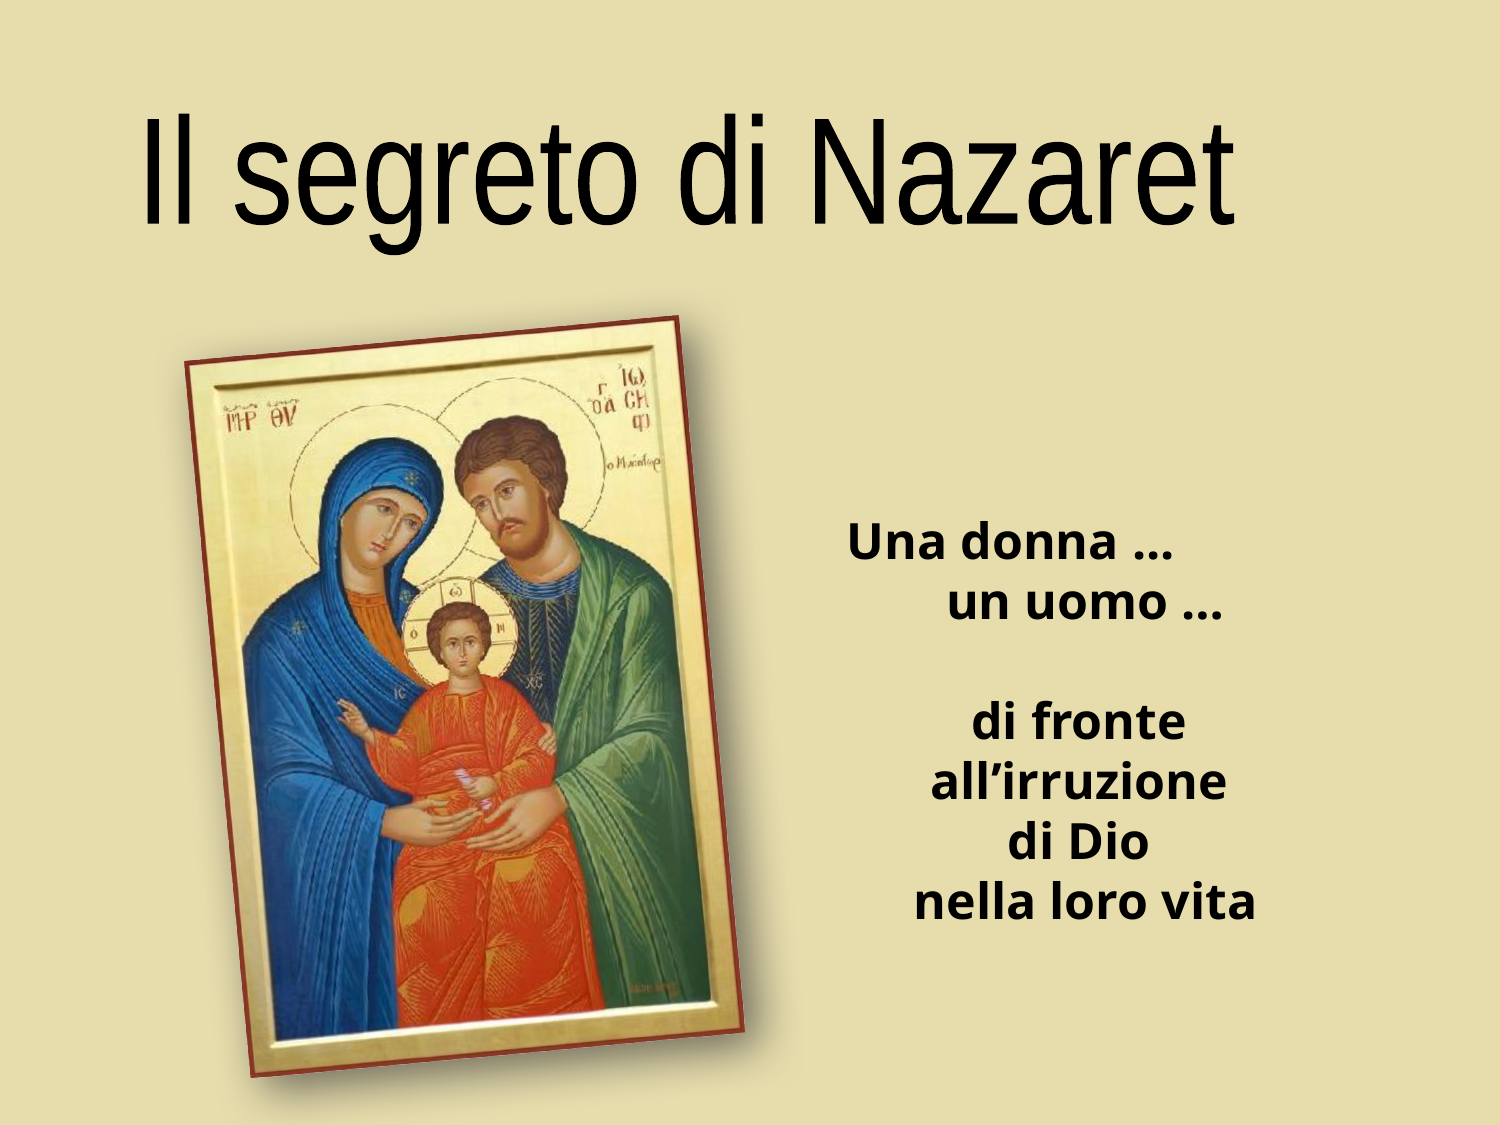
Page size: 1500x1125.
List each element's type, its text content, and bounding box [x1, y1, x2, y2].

text_box Una donna ... un uomo … di fronte all’irruzione di Dio nella loro vita [797, 503, 1374, 744]
picture [185, 316, 745, 1078]
